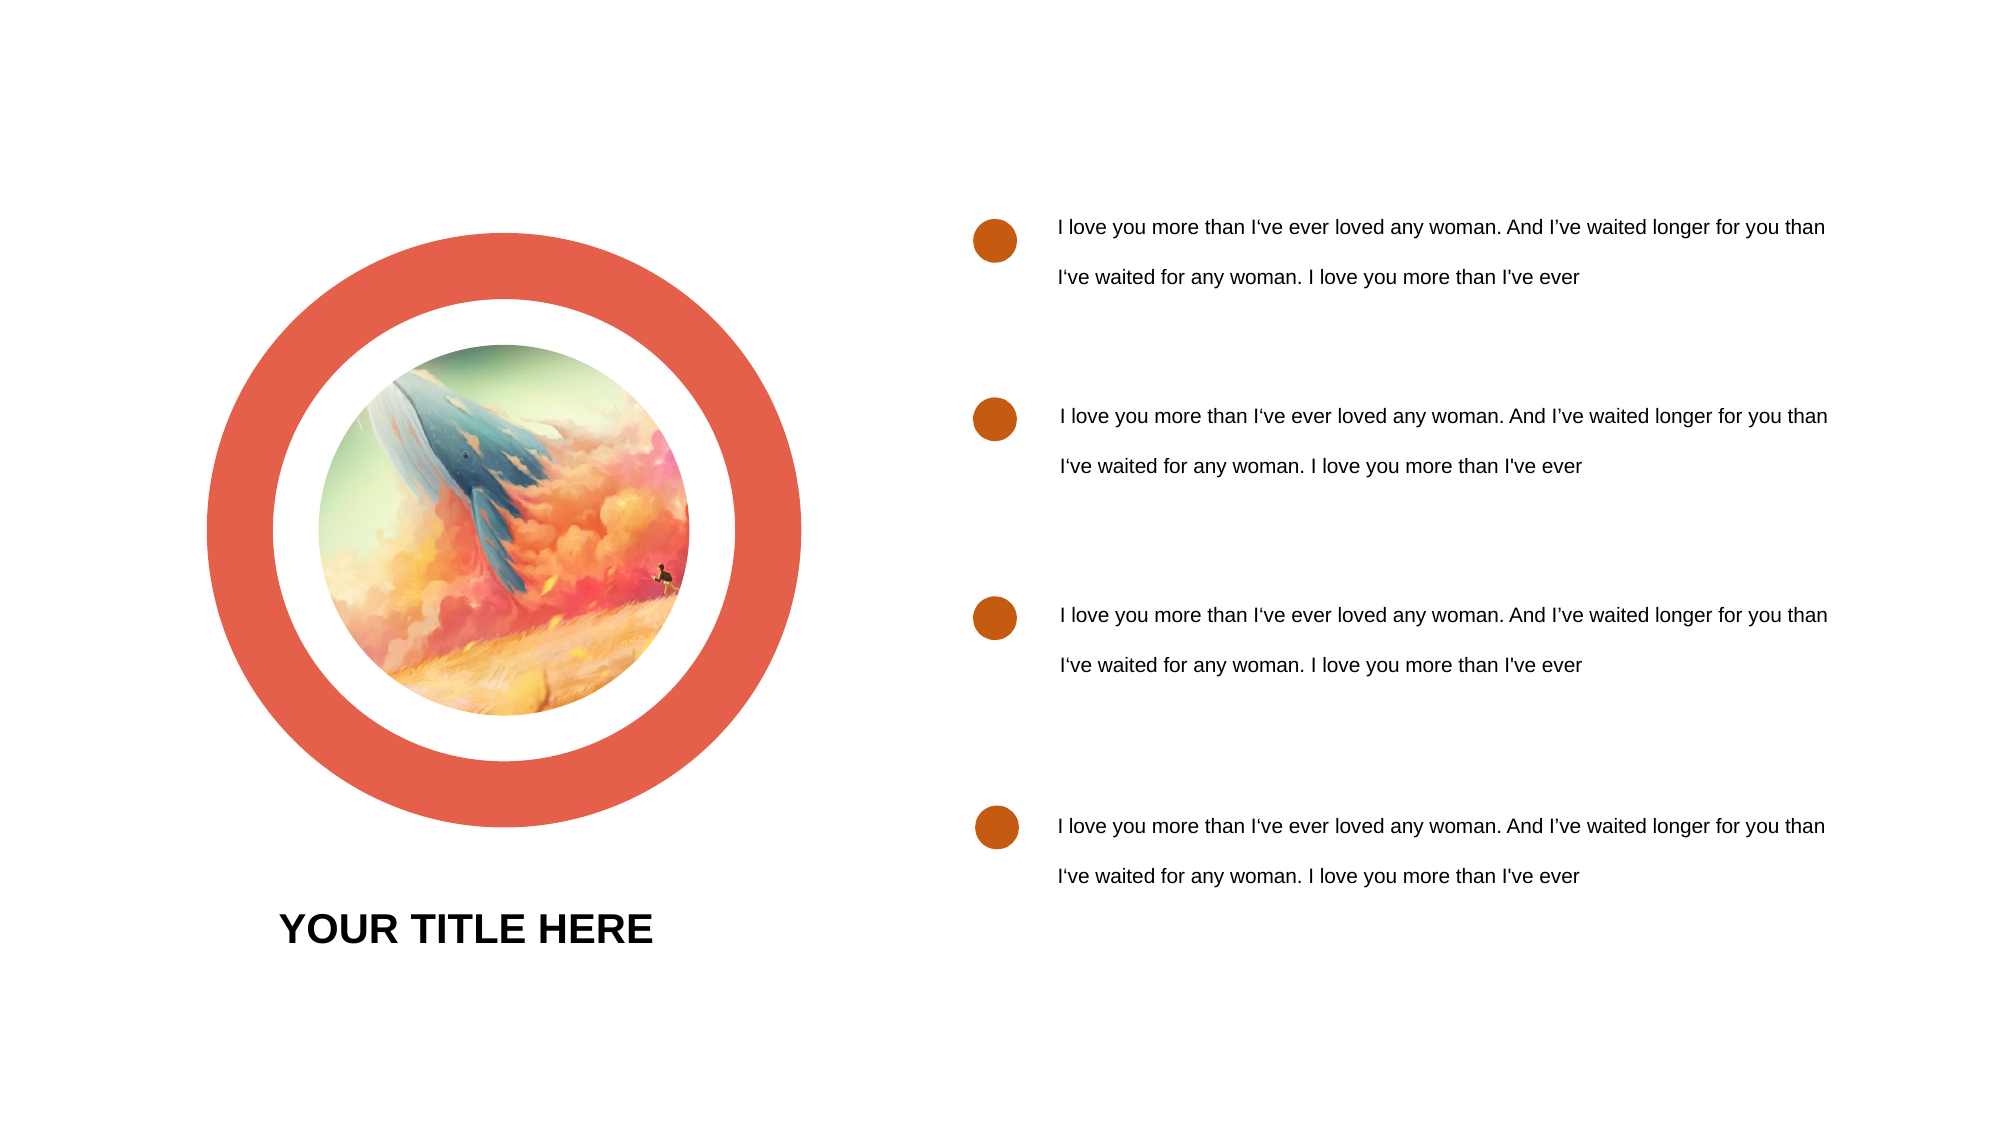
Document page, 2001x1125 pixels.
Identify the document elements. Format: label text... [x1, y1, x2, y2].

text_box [206, 232, 802, 828]
text_box I love you more than I‘ve ever loved any woman. And I’ve waited longer for you than I‘ve waited for any woman. I love you more than I've ever [1045, 370, 1878, 486]
text_box [972, 595, 1018, 642]
text_box [972, 217, 1019, 264]
text_box [972, 396, 1018, 443]
text_box I love you more than I‘ve ever loved any woman. And I’ve waited longer for you than I‘ve waited for any woman. I love you more than I've ever [1042, 780, 1875, 895]
text_box I love you more than I‘ve ever loved any woman. And I’ve waited longer for you than I‘ve waited for any woman. I love you more than I've ever [1045, 569, 1878, 684]
text_box YOUR TITLE HERE [263, 869, 690, 960]
text_box [974, 804, 1020, 851]
text_box I love you more than I‘ve ever loved any woman. And I’ve waited longer for you than I‘ve waited for any woman. I love you more than I've ever [1042, 181, 1875, 296]
